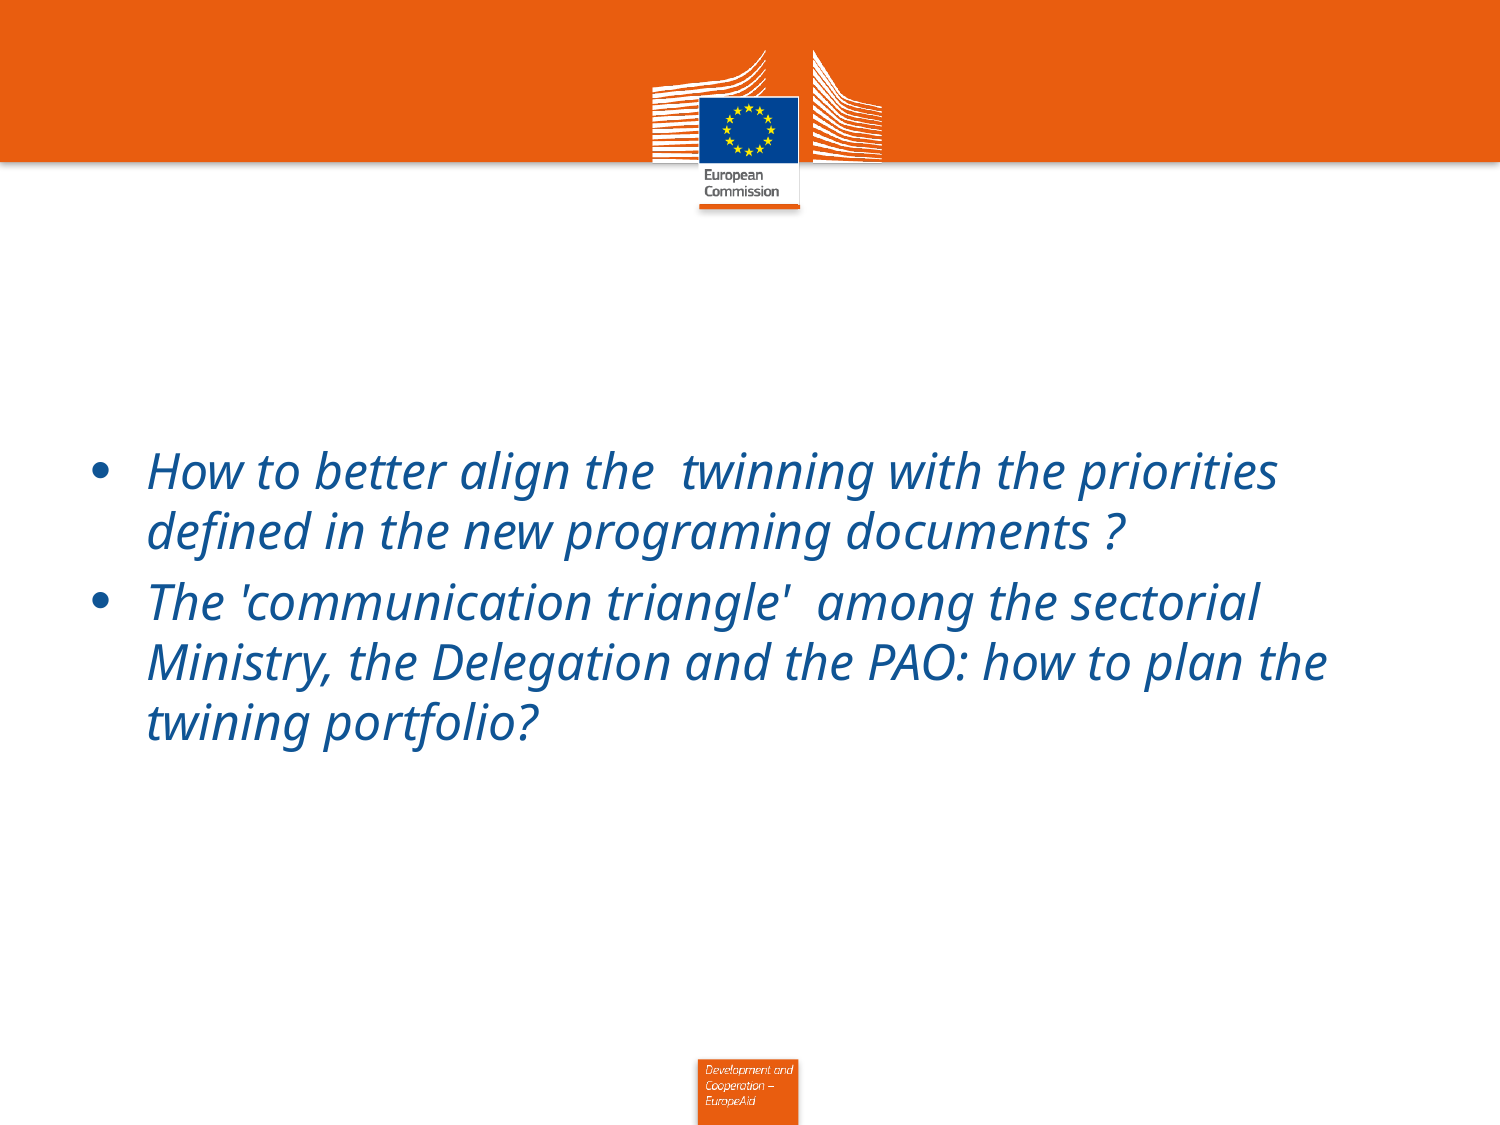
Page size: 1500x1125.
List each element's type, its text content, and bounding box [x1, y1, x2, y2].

picture [698, 1059, 799, 1125]
list How to better align the twinning with the priorities defined in the new programing documents ? The 'communication triangle' among the sectorial Ministry, the Delegation and the PAO: how to plan the twining portfolio? [74, 432, 1426, 988]
picture [615, 50, 882, 255]
